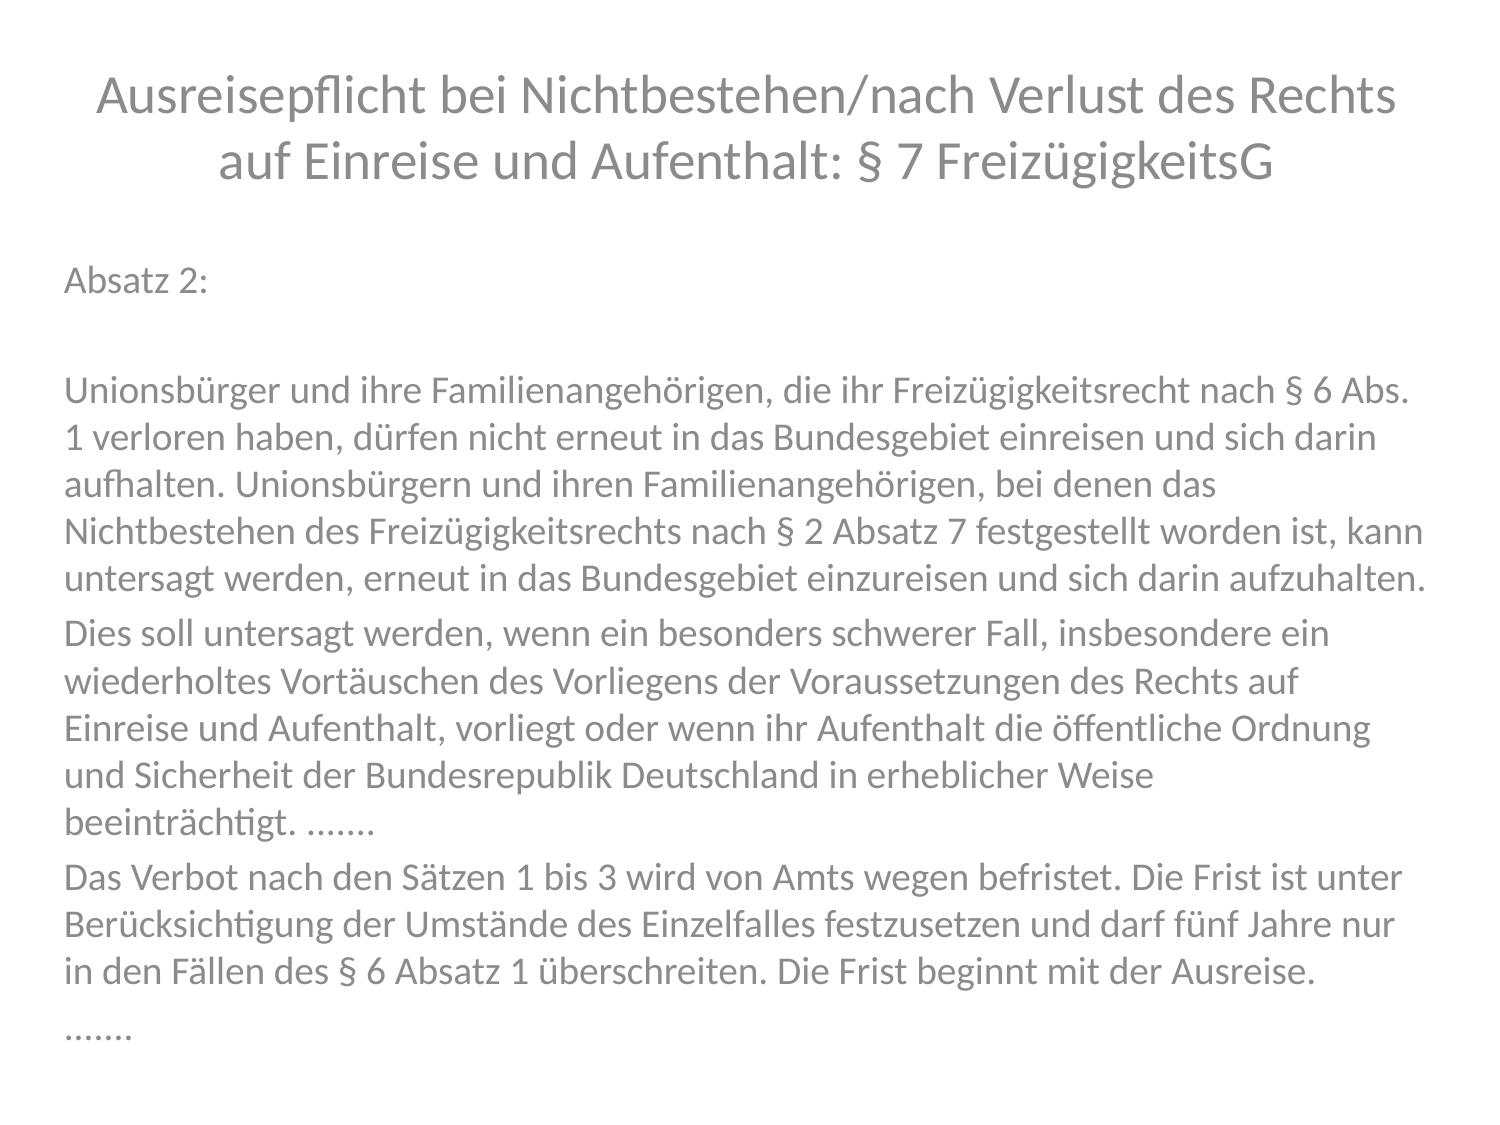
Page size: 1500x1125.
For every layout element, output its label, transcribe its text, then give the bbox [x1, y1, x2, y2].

subtitle Ausreisepflicht bei Nichtbestehen/nach Verlust des Rechts auf Einreise und Aufenthalt: § 7 FreizügigkeitsG Absatz 2: Unionsbürger und ihre Familienangehörigen, die ihr Freizügigkeitsrecht nach § 6 Abs. 1 verloren haben, dürfen nicht erneut in das Bundesgebiet einreisen und sich darin aufhalten. Unionsbürgern und ihren Familienangehörigen, bei denen das Nichtbestehen des Freizügigkeitsrechts nach § 2 Absatz 7 festgestellt worden ist, kann untersagt werden, erneut in das Bundesgebiet einzureisen und sich darin aufzuhalten. Dies soll untersagt werden, wenn ein besonders schwerer Fall, insbesondere ein wiederholtes Vortäuschen des Vorliegens der Voraussetzungen des Rechts auf Einreise und Aufenthalt, vorliegt oder wenn ihr Aufenthalt die öffentliche Ordnung und Sicherheit der Bundesrepublik Deutschland in erheblicher Weise beeinträchtigt. ....... Das Verbot nach den Sätzen 1 bis 3 wird von Amts wegen befristet. Die Frist ist unter Berücksichtigung der Umstände des Einzelfalles festzusetzen und darf fünf Jahre nur in den Fällen des § 6 Absatz 1 überschreiten. Die Frist beginnt mit der Ausreise. ....... [48, 50, 1446, 1063]
